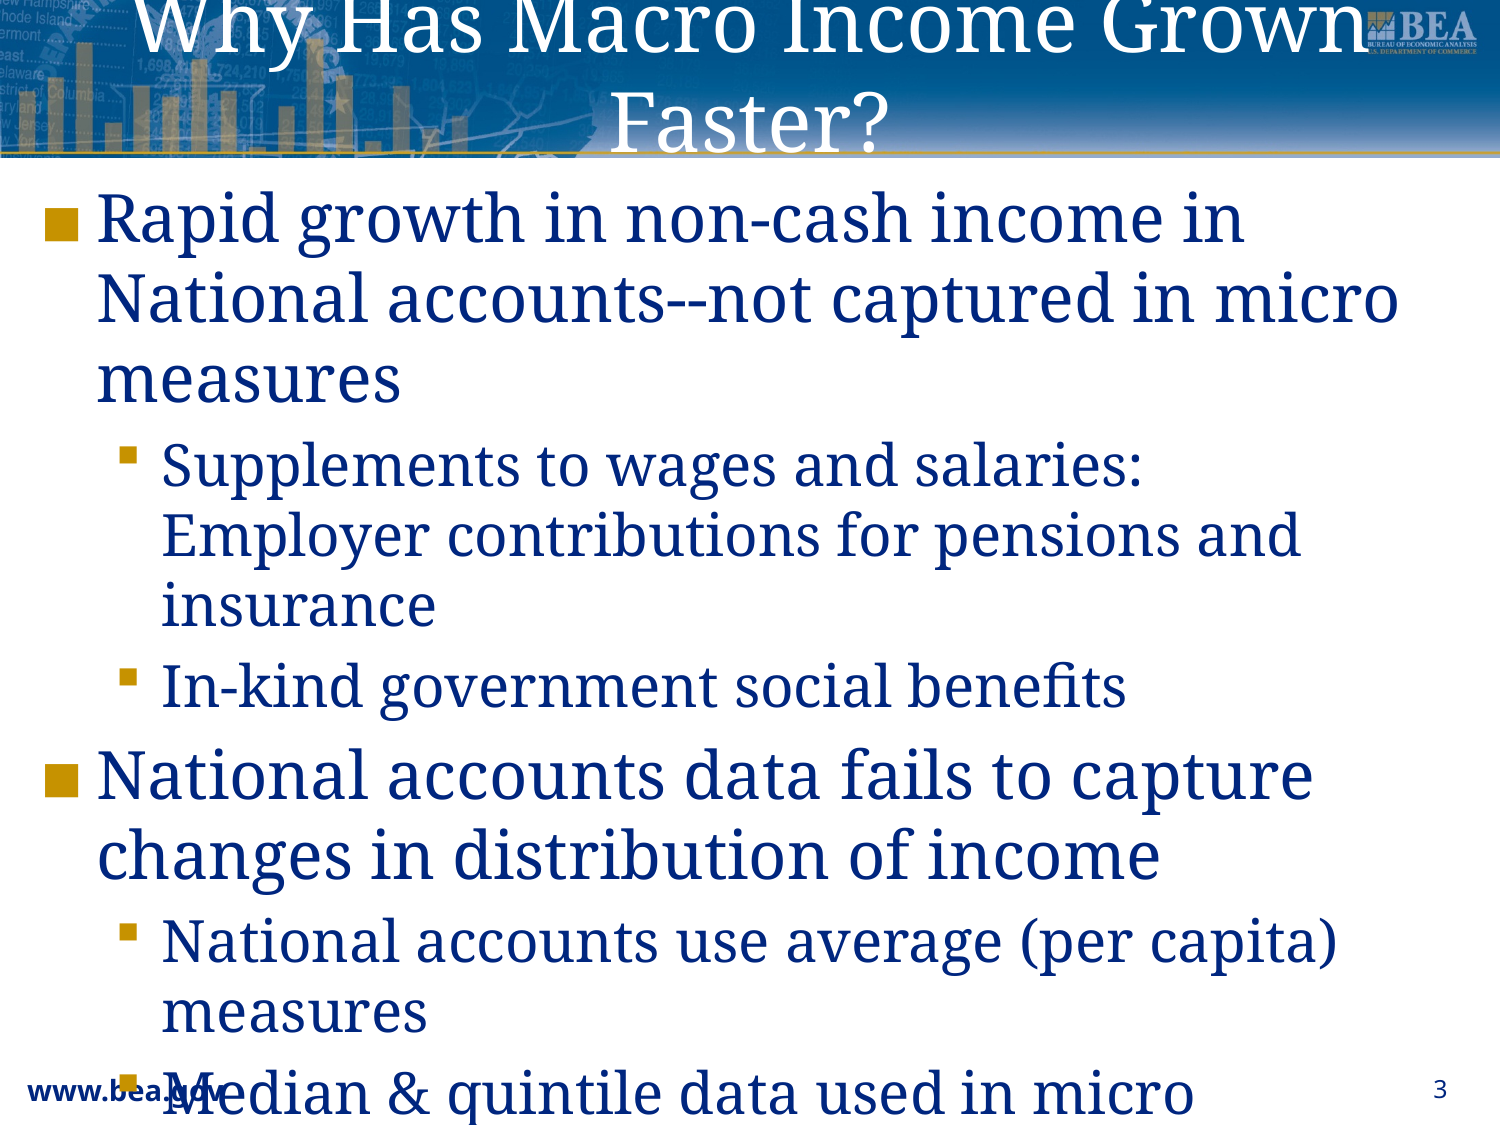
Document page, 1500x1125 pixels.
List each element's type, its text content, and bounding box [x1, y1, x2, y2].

title Why Has Macro Income Grown Faster? [0, 0, 1500, 138]
list Rapid growth in non-cash income in National accounts--not captured in micro measures Supplements to wages and salaries: Employer contributions for pensions and insurance In-kind government social benefits National accounts data fails to capture changes in distribution of income National accounts use average (per capita) measures Median & quintile data used in micro measures [24, 168, 1451, 1063]
picture [0, 138, 1500, 158]
slide_number 3 [1400, 1062, 1463, 1116]
